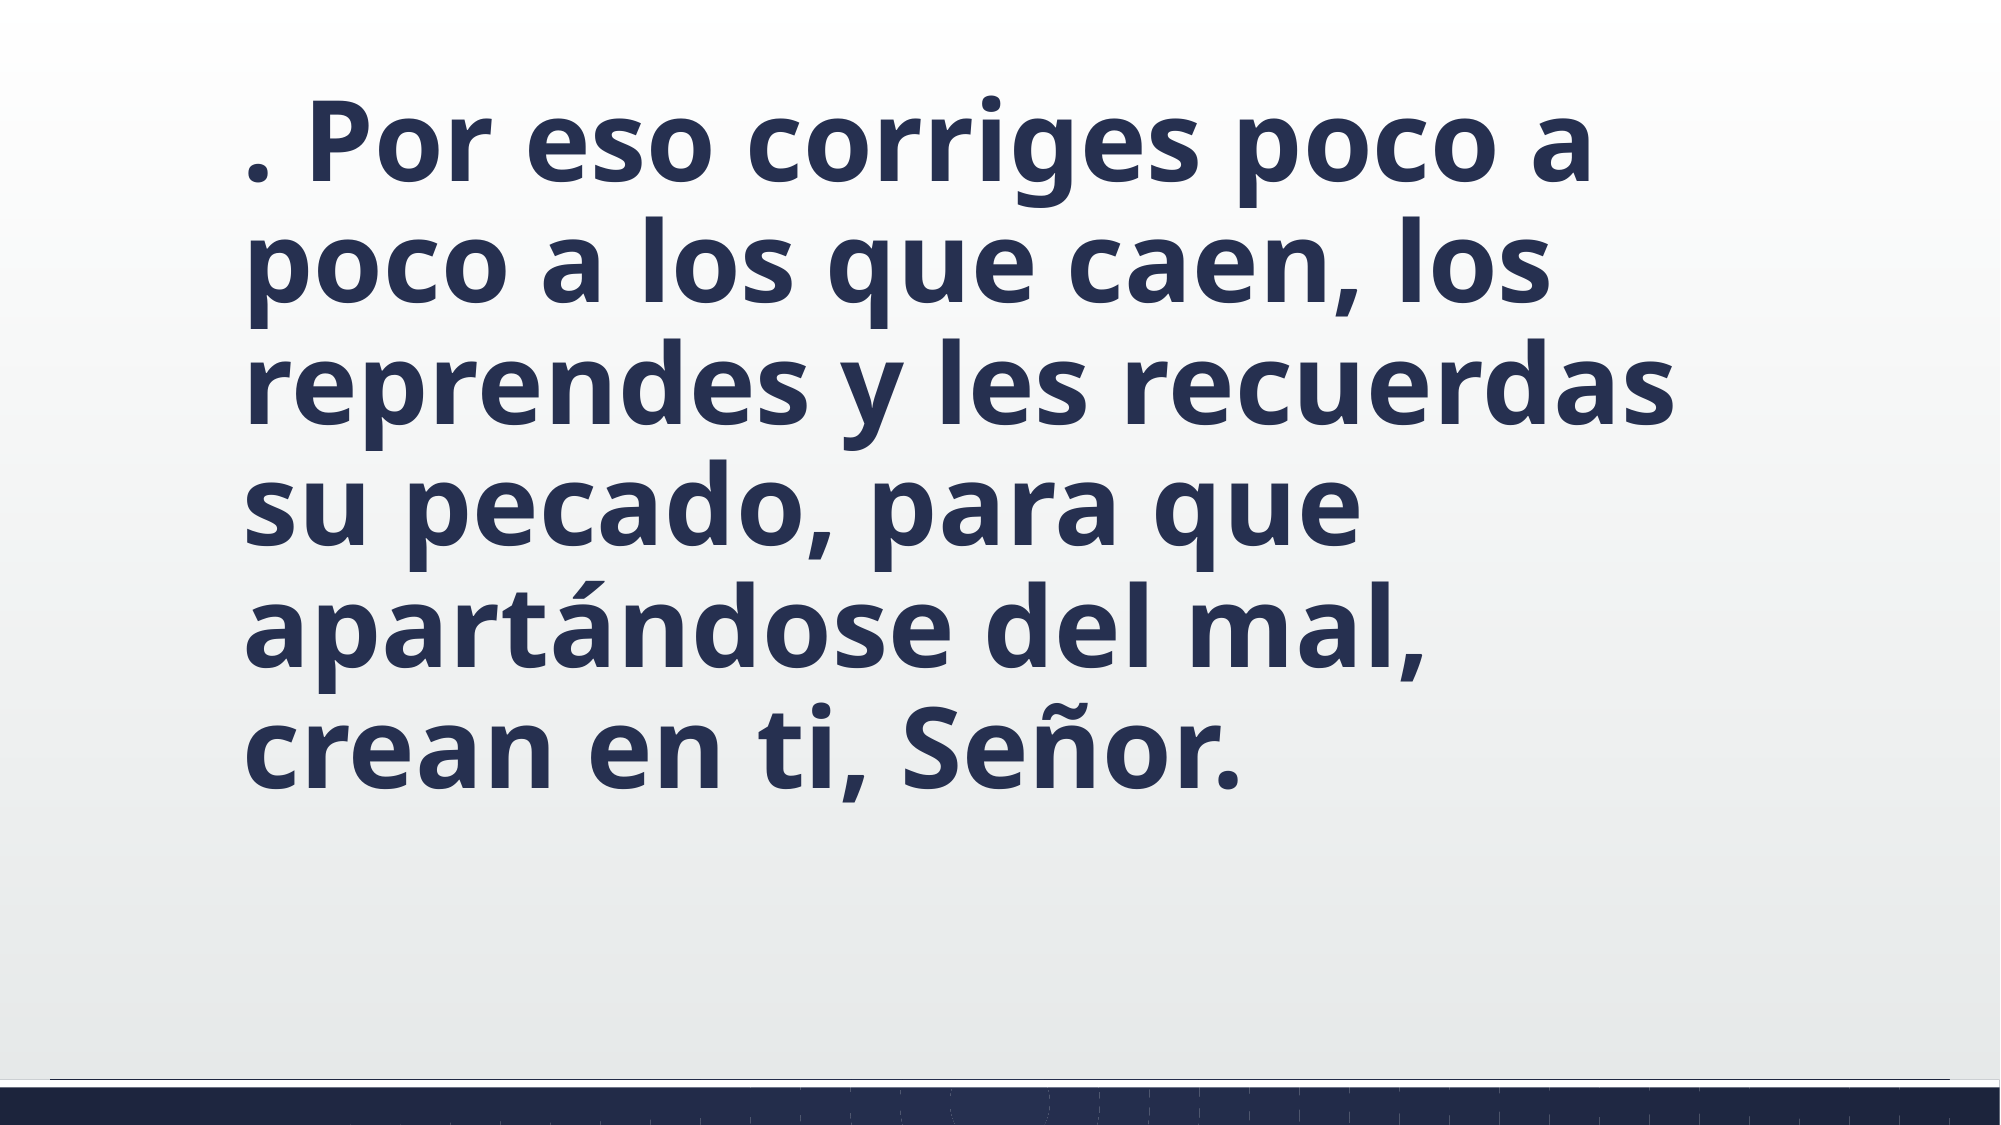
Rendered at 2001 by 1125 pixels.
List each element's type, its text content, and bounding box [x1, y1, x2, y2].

list . Por eso corriges poco a poco a los que caen, los reprendes y les recuerdas su pecado, para que apartándose del mal, crean en ti, Señor. [219, 76, 1780, 990]
